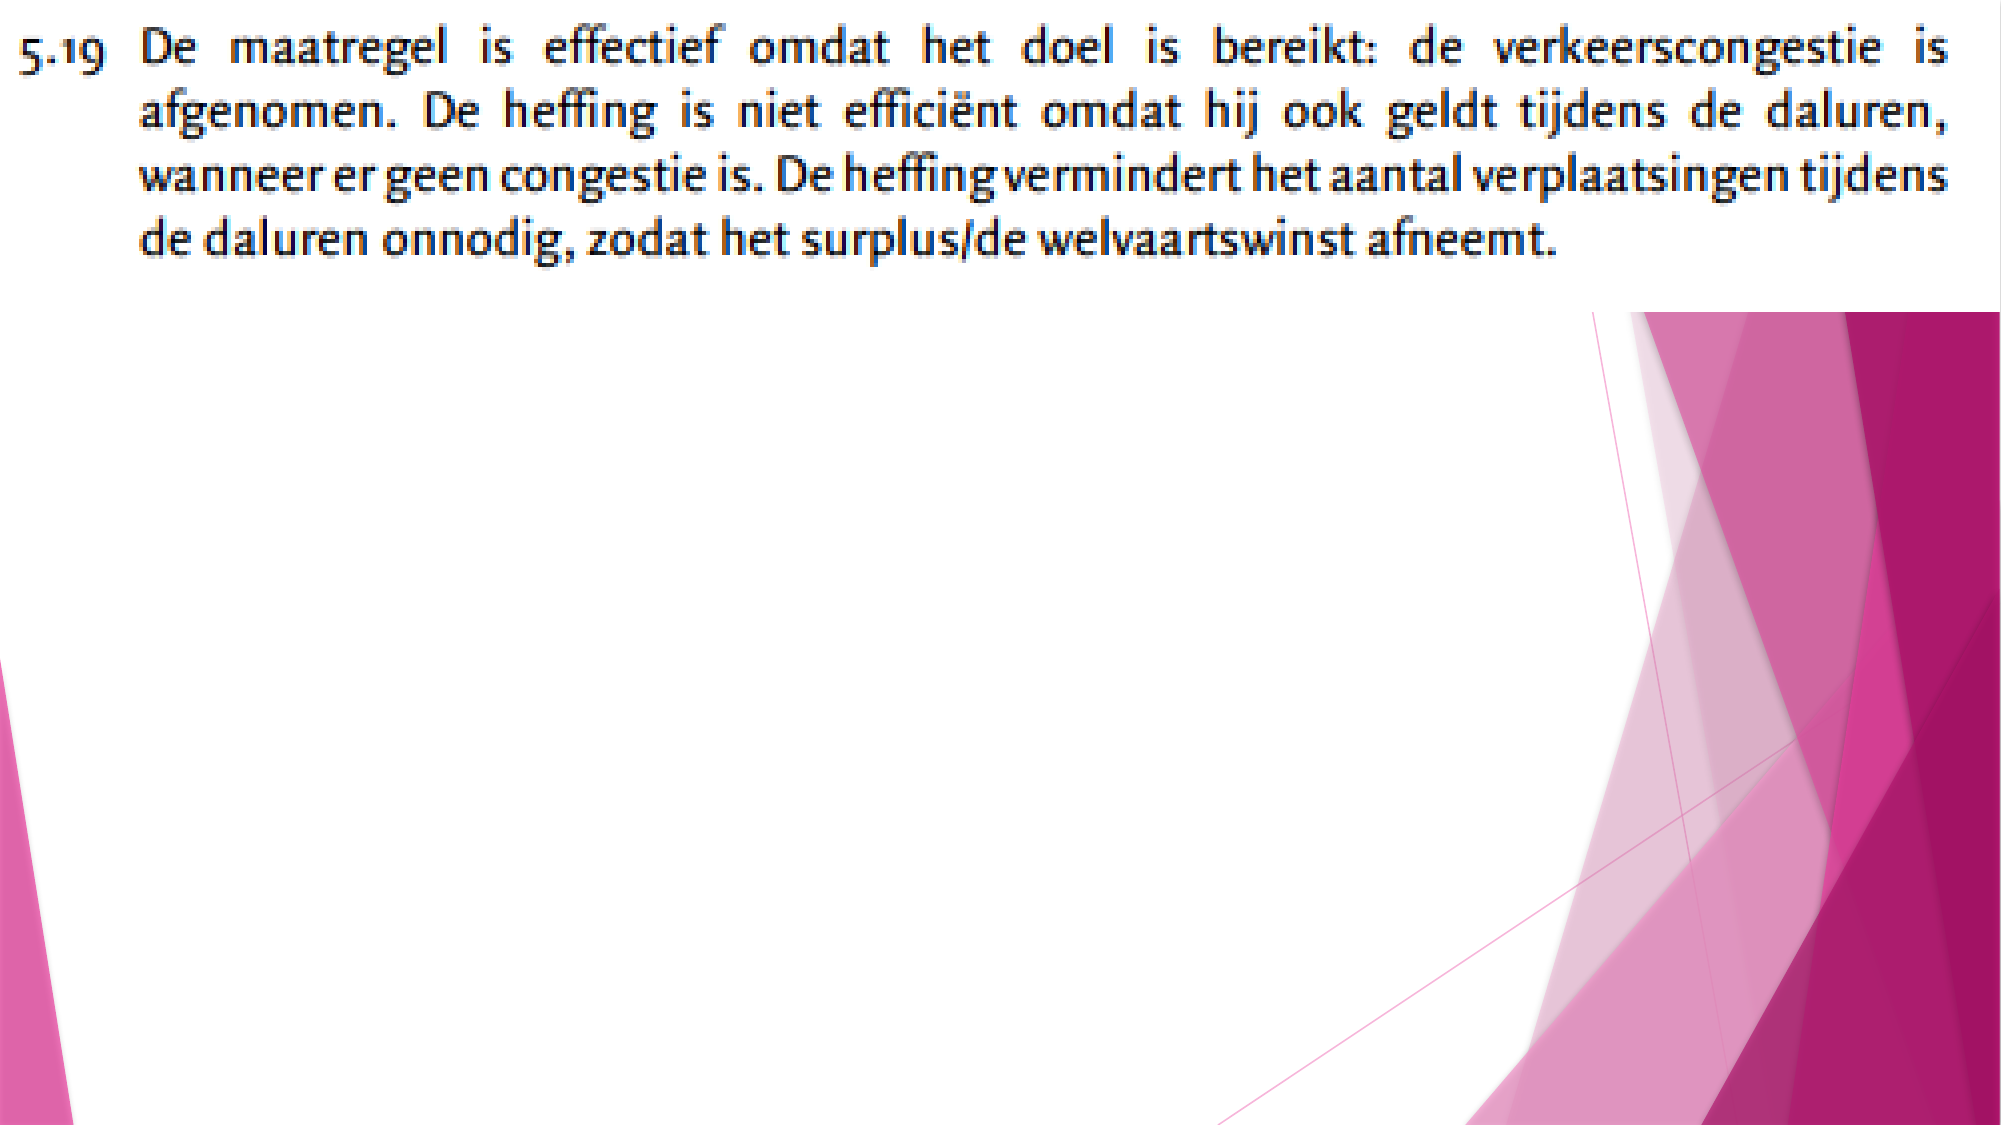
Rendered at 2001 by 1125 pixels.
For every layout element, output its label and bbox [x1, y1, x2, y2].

picture [0, 0, 2000, 312]
